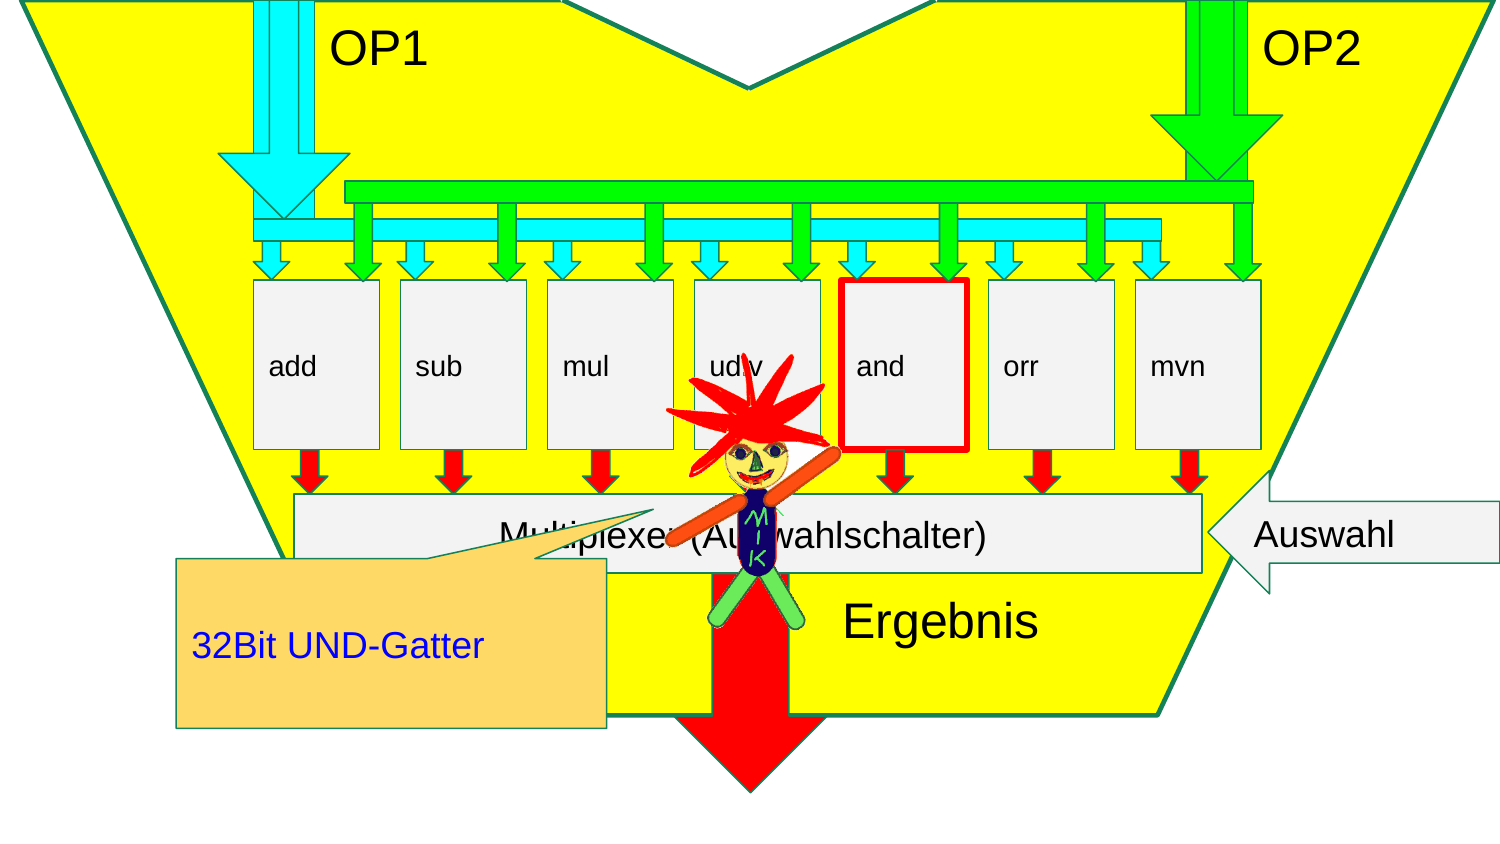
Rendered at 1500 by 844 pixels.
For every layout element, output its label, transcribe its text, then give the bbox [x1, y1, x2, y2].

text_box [291, 449, 641, 574]
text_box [857, 449, 1209, 574]
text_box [253, 287, 1262, 450]
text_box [344, 180, 1262, 282]
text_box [20, 0, 1494, 716]
text_box 32Bit UND-Gatter [176, 724, 607, 729]
text_box [681, 724, 820, 793]
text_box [253, 218, 339, 280]
picture [646, 344, 854, 637]
